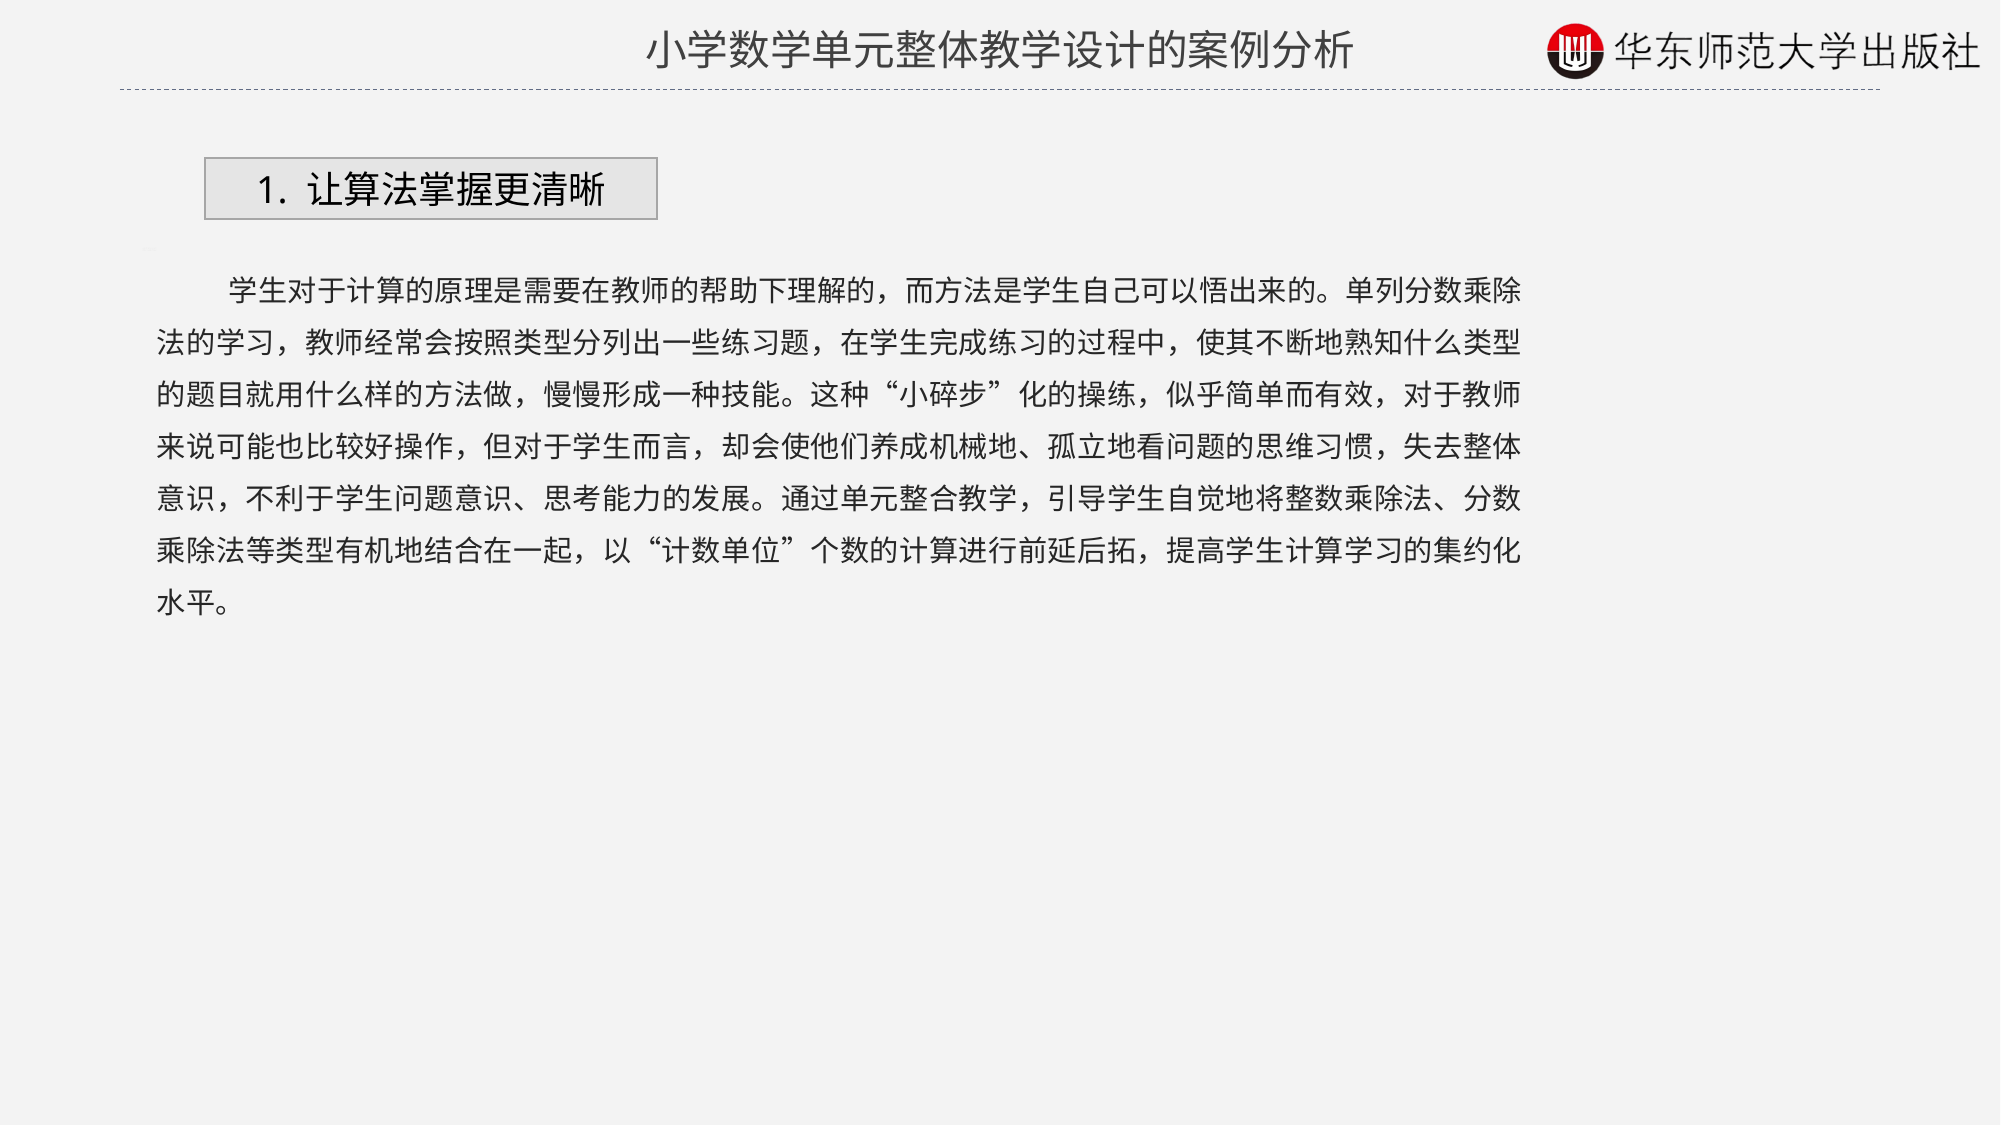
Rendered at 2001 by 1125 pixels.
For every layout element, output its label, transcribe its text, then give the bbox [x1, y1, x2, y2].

text_box 学生对于计算的原理是需要在教师的帮助下理解的，而方法是学生自己可以悟出来的。单列分数乘除法的学习，教师经常会按照类型分列出一些练习题，在学生完成练习的过程中，使其不断地熟知什么类型的题目就用什么样的方法做，慢慢形成一种技能。这种“小碎步”化的操练，似乎简单而有效，对于教师来说可能也比较好操作，但对于学生而言，却会使他们养成机械地、孤立地看问题的思维习惯，失去整体意识，不利于学生问题意识、思考能力的发展。通过单元整合教学，引导学生自觉地将整数乘除法、分数乘除法等类型有机地结合在一起，以“计数单位”个数的计算进行前延后拓，提高学生计算学习的集约化水平。 [142, 247, 1537, 627]
text_box 1. 让算法掌握更清晰 [204, 157, 658, 220]
text_box 小学数学单元整体教学设计的案例分析 [619, 23, 1381, 74]
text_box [1536, 13, 1989, 83]
